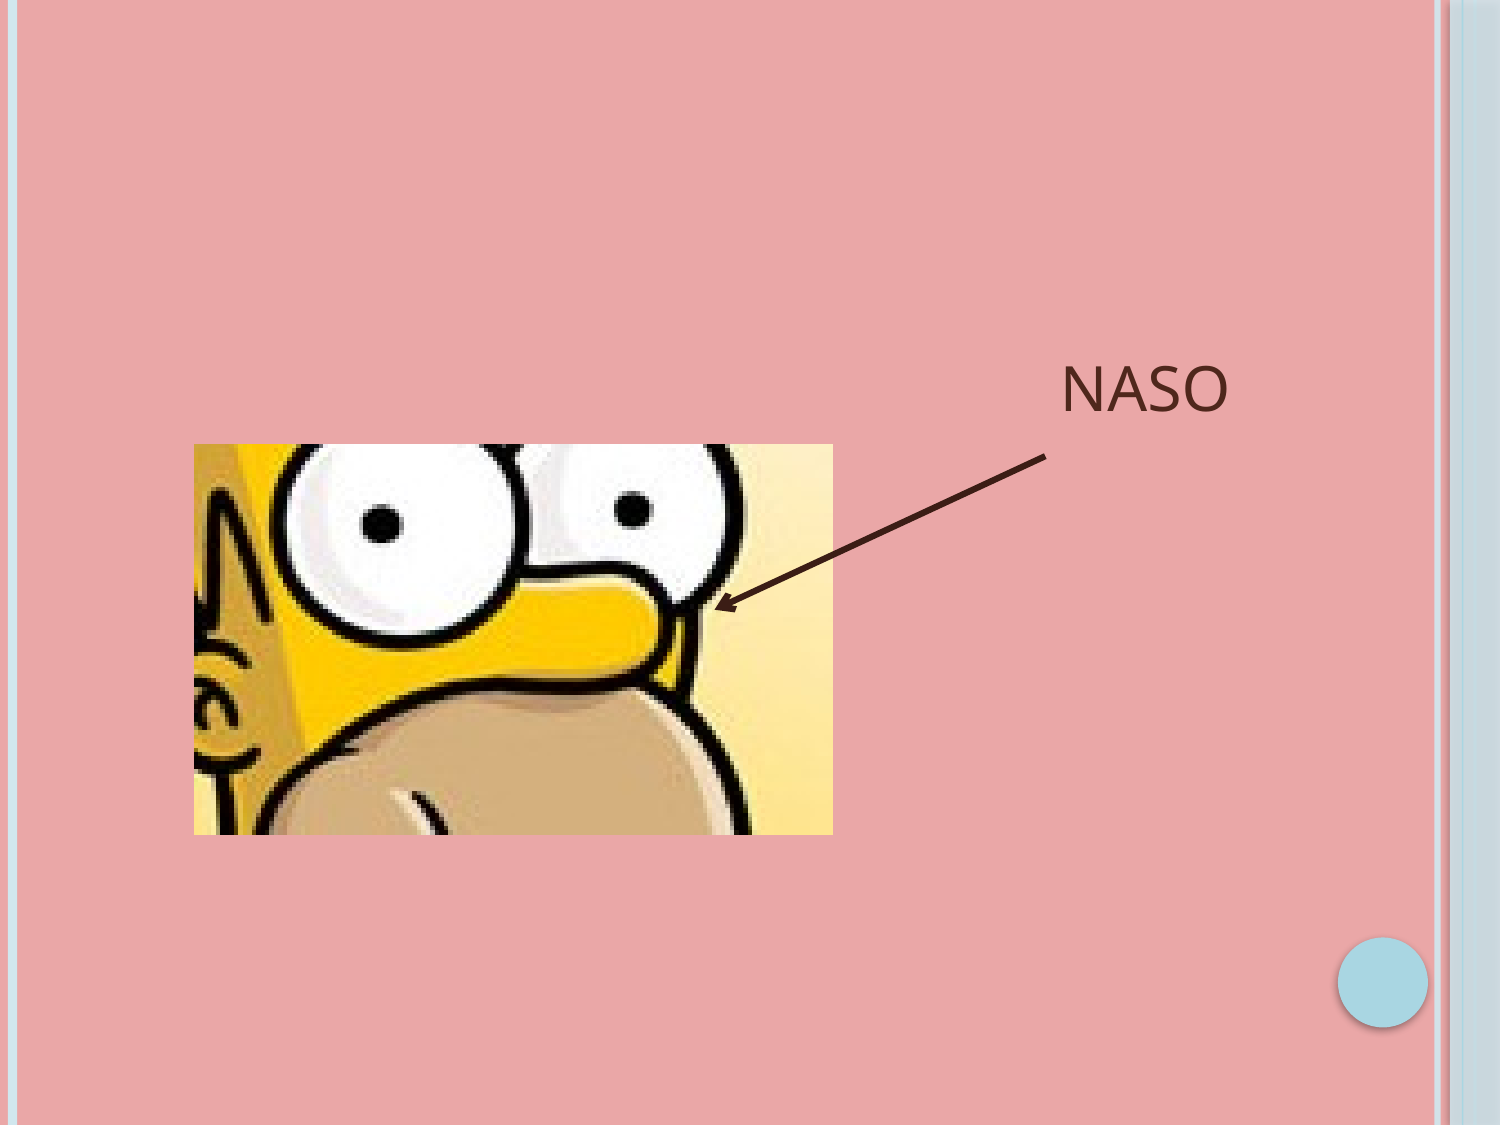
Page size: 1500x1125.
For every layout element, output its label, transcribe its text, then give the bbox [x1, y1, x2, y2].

title NASO [1045, 243, 1366, 431]
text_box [714, 455, 1046, 611]
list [194, 443, 834, 835]
